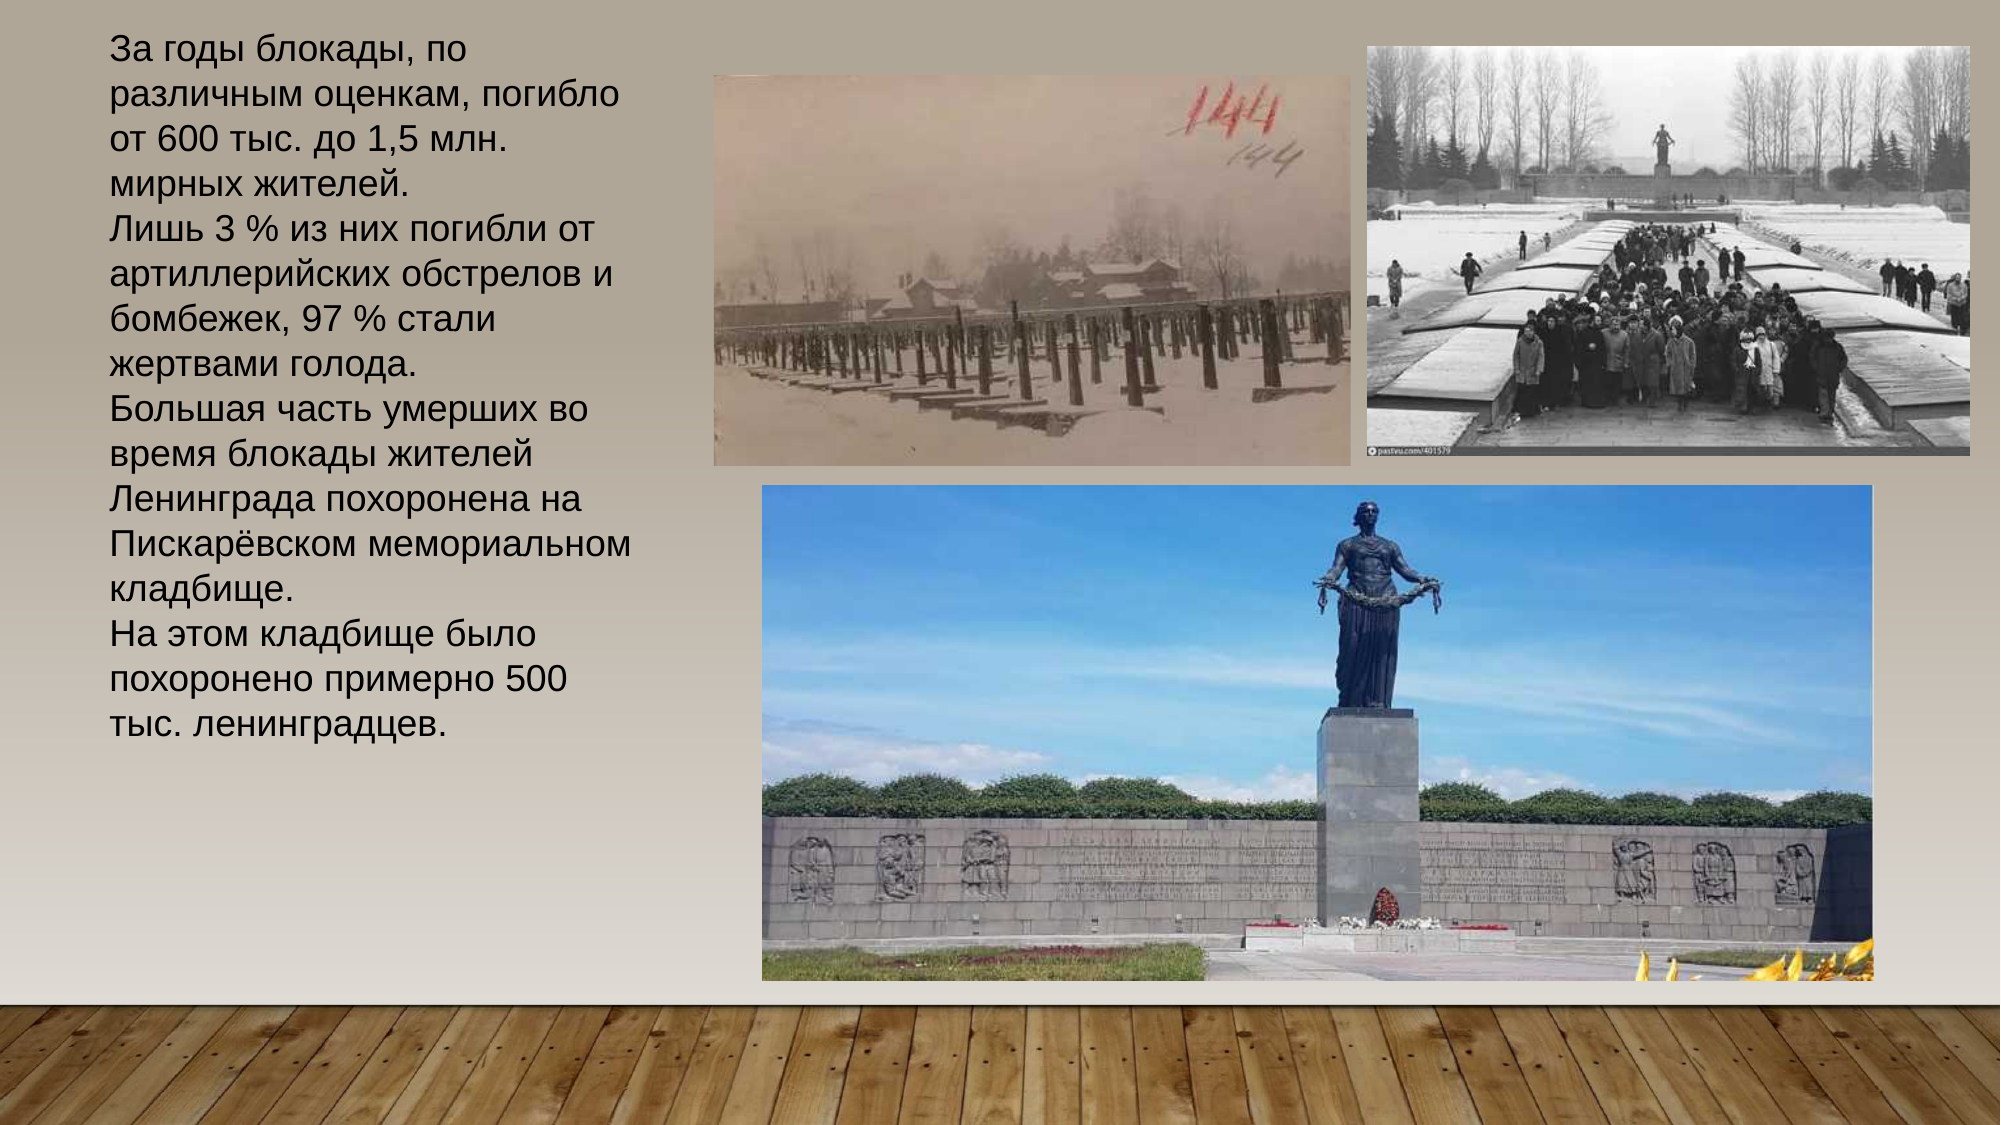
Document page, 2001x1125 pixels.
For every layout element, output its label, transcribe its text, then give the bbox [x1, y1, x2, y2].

picture [761, 484, 1874, 981]
picture [713, 75, 1351, 466]
picture [0, 1005, 2000, 1125]
picture [1366, 46, 1971, 456]
text_box За годы блокады, по различным оценкам, погибло от 600 тыс. до 1,5 млн. мирных жителей. Лишь 3 % из них погибли от артиллерийских обстрелов и бомбежек, 97 % стали жертвами голода. Большая часть умерших во время блокады жителей Ленинграда похоронена на Пискарёвском мемориальном кладбище. На этом кладбище было похоронено примерно 500 тыс. ленинградцев. [94, 16, 661, 752]
